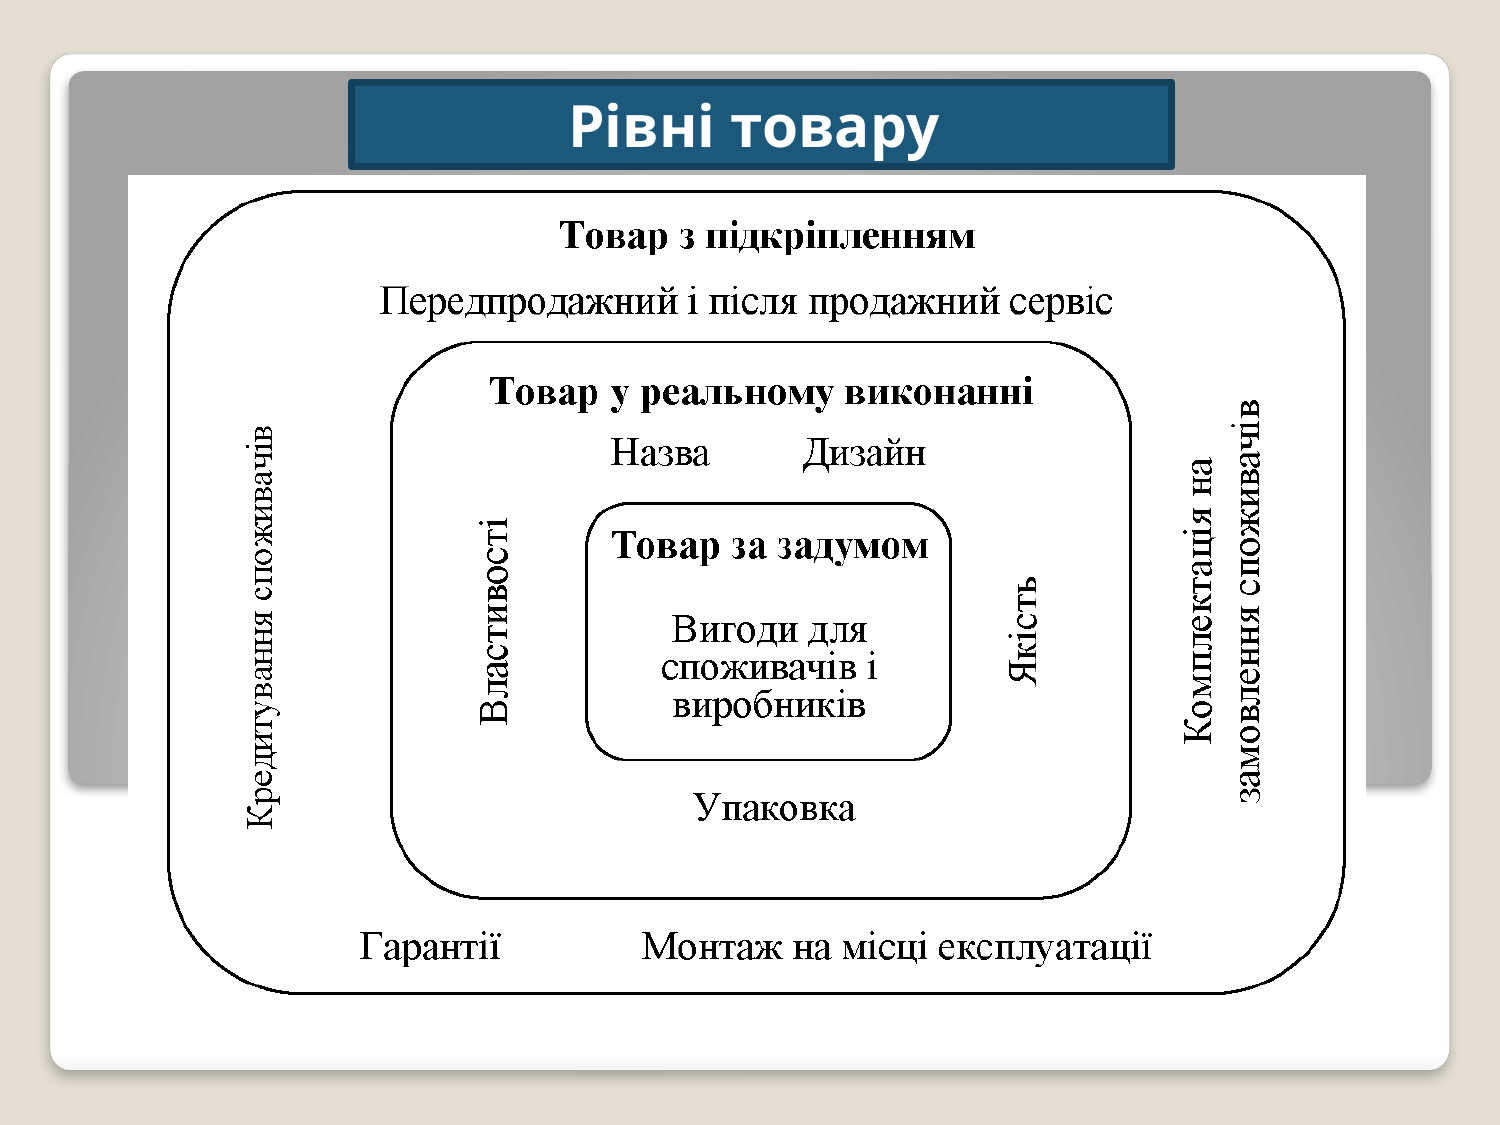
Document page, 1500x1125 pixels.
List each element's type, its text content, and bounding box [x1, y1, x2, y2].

text_box Рівні товару [348, 79, 1175, 170]
picture [128, 175, 1367, 1012]
